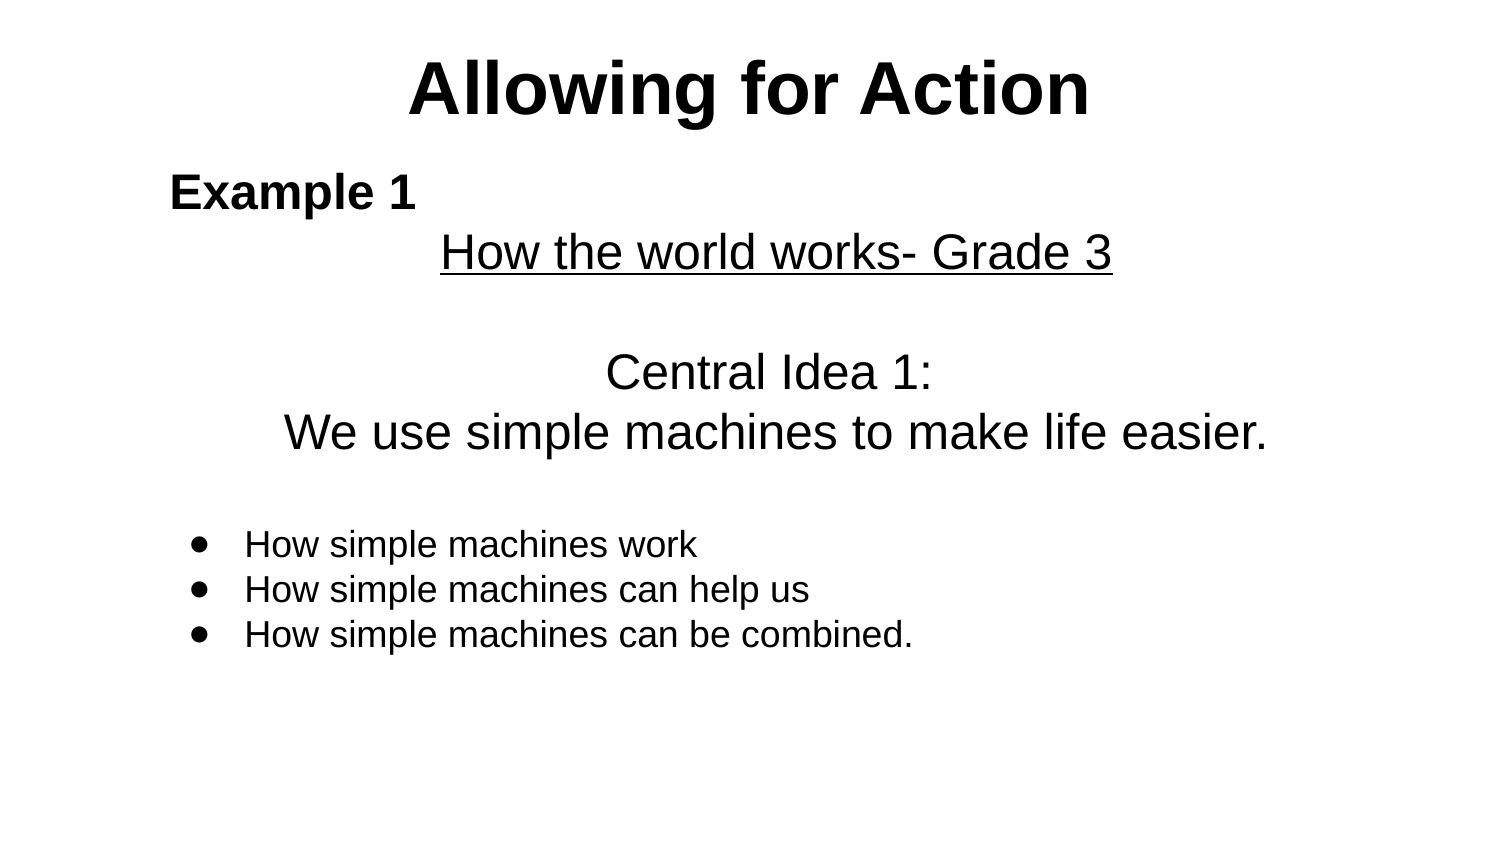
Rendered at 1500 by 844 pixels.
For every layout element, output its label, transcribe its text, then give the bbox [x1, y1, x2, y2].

title Allowing for Action [75, 33, 1425, 145]
text_box Example 1 How the world works- Grade 3 Central Idea 1: We use simple machines to make life easier. How simple machines work How simple machines can help us How simple machines can be combined. [154, 144, 1399, 596]
